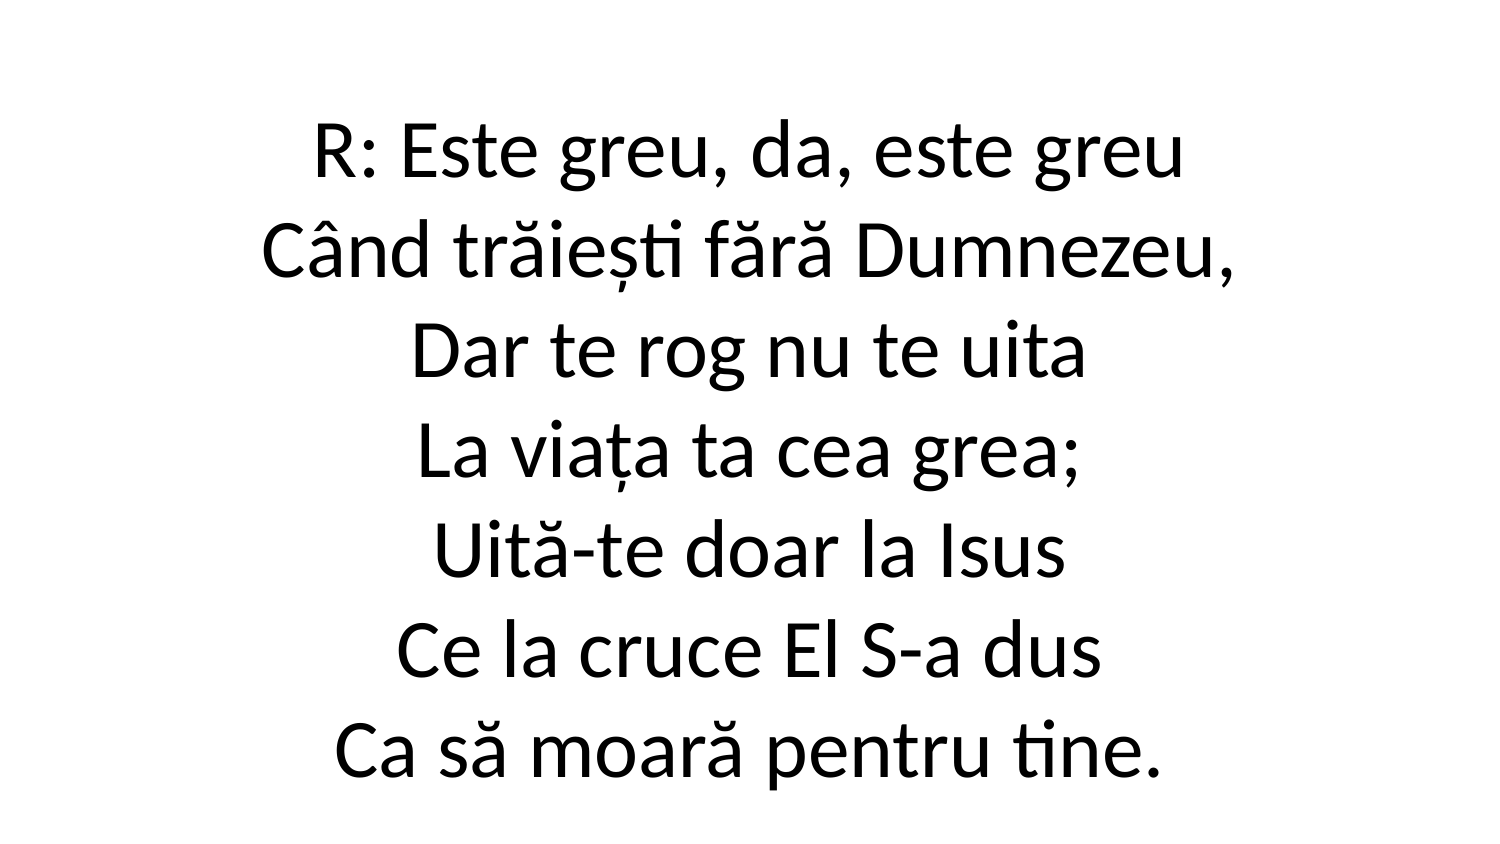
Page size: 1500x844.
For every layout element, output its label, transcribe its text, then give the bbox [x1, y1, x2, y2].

text_box R: Este greu, da, este greu Când trăiești fără Dumnezeu, Dar te rog nu te uita La viața ta cea grea; Uită-te doar la Isus Ce la cruce El S-a dus Ca să moară pentru tine. [247, 42, 1253, 802]
